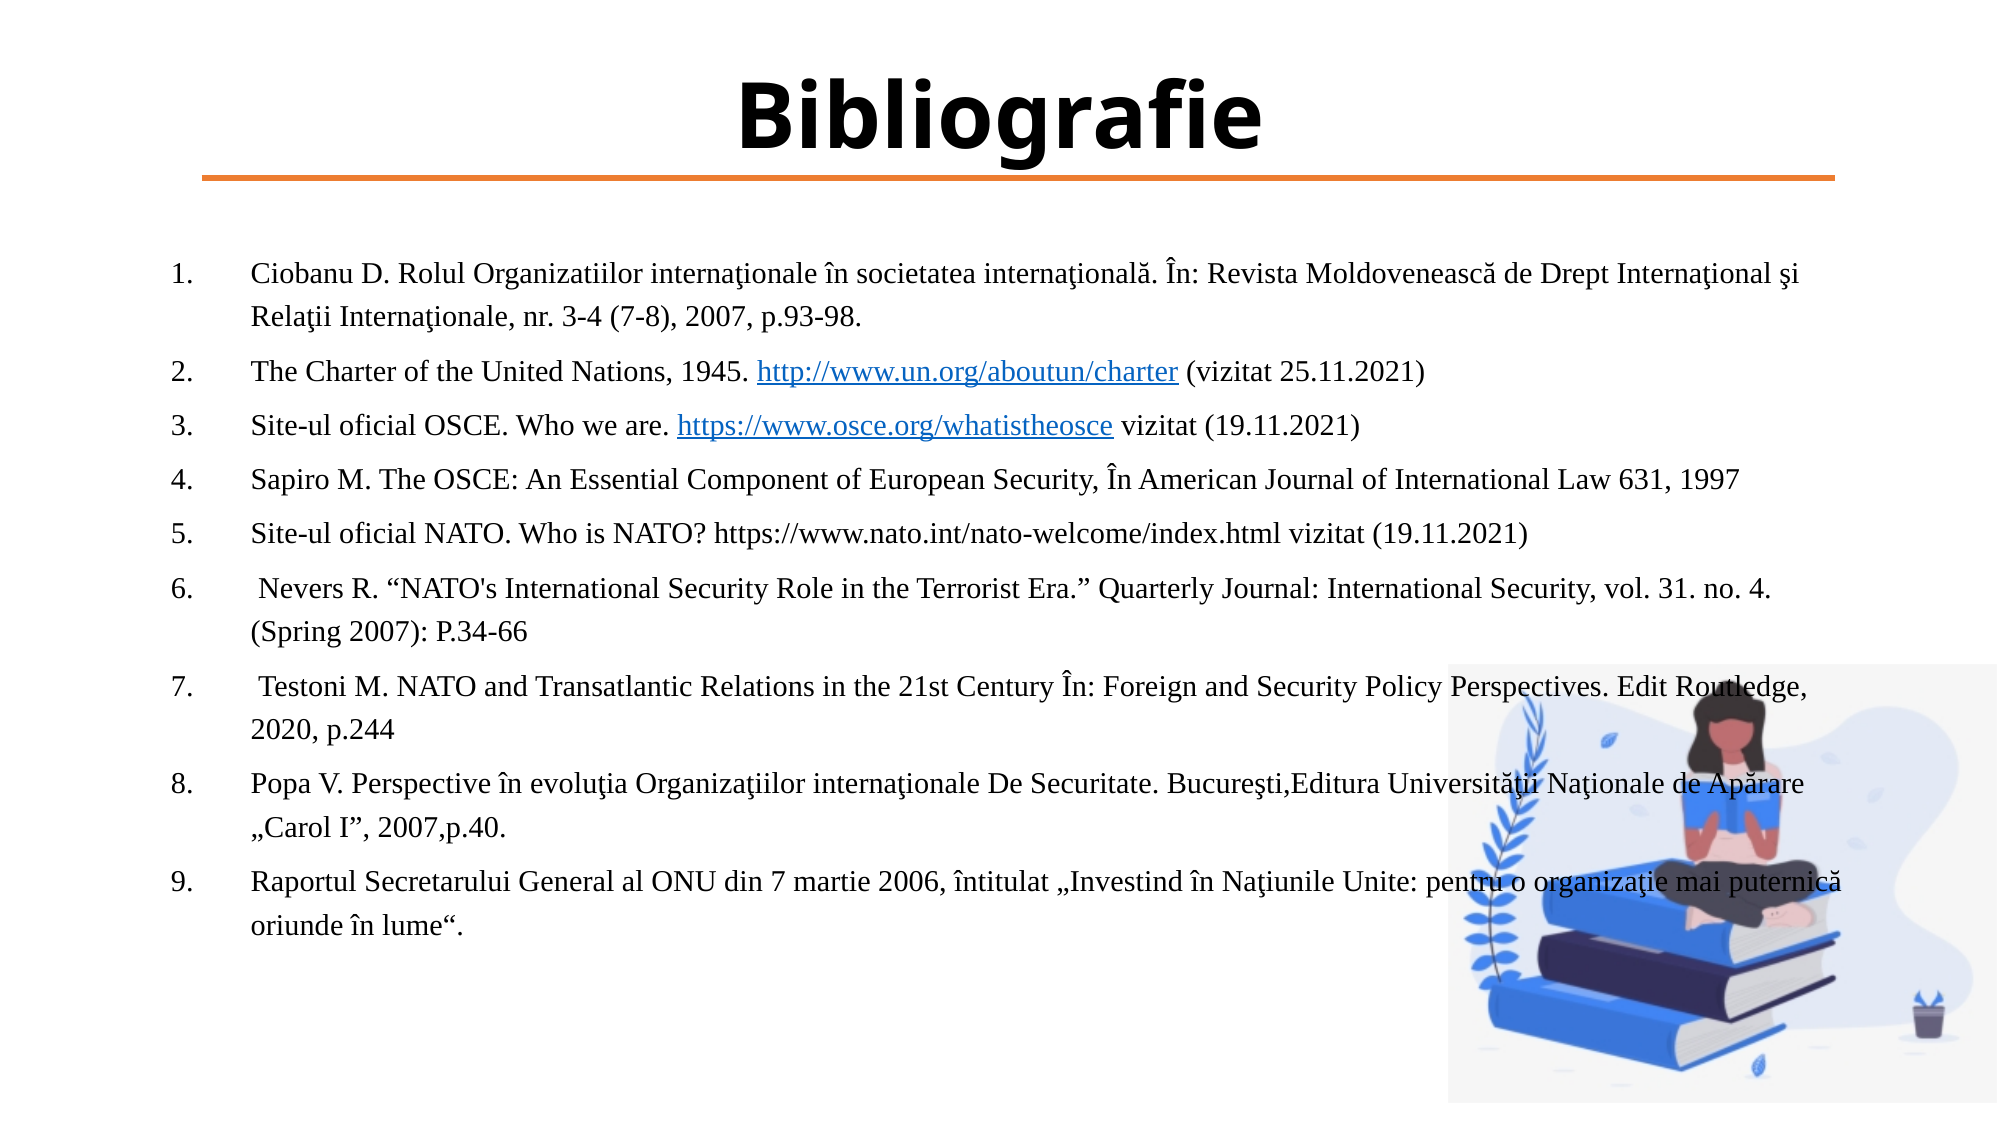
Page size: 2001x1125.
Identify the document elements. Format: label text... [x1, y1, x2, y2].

picture [1447, 664, 1997, 1103]
list Ciobanu D. Rolul Organizatiilor internaţionale în societatea internaţională. În: Revista Moldovenească de Drept Internaţional şi Relaţii Internaţionale, nr. 3-4 (7-8), 2007, p.93-98. The Charter of the United Nations, 1945. http://www.un.org/aboutun/charter (vizitat 25.11.2021) Site-ul oficial OSCE. Who we are. https://www.osce.org/whatistheosce vizitat (19.11.2021) Sapiro M. The OSCE: An Essential Component of European Security, În American Journal of International Law 631, 1997 Site-ul oficial NATO. Who is NATO? https://www.nato.int/nato-welcome/index.html vizitat (19.11.2021) Nevers R. “NATO's International Security Role in the Terrorist Era.” Quarterly Journal: International Security, vol. 31. no. 4. (Spring 2007): P.34-66 Testoni M. NATO and Transatlantic Relations in the 21st Century În: Foreign and Security Policy Perspectives. Edit Routledge, 2020, p.244 Popa V. Perspective în evoluţia Organizaţiilor internaţionale De Securitate. Bucureşti,Editura Universităţii Naţionale de Apărare „Carol I”, 2007,p.40. Raportul Secretarului General al ONU din 7 martie 2006, întitulat „Investind în Naţiunile Unite: pentru o organizaţie mai puternică oriunde în lume“. [155, 238, 1881, 953]
title Bibliografie [137, 29, 1863, 209]
